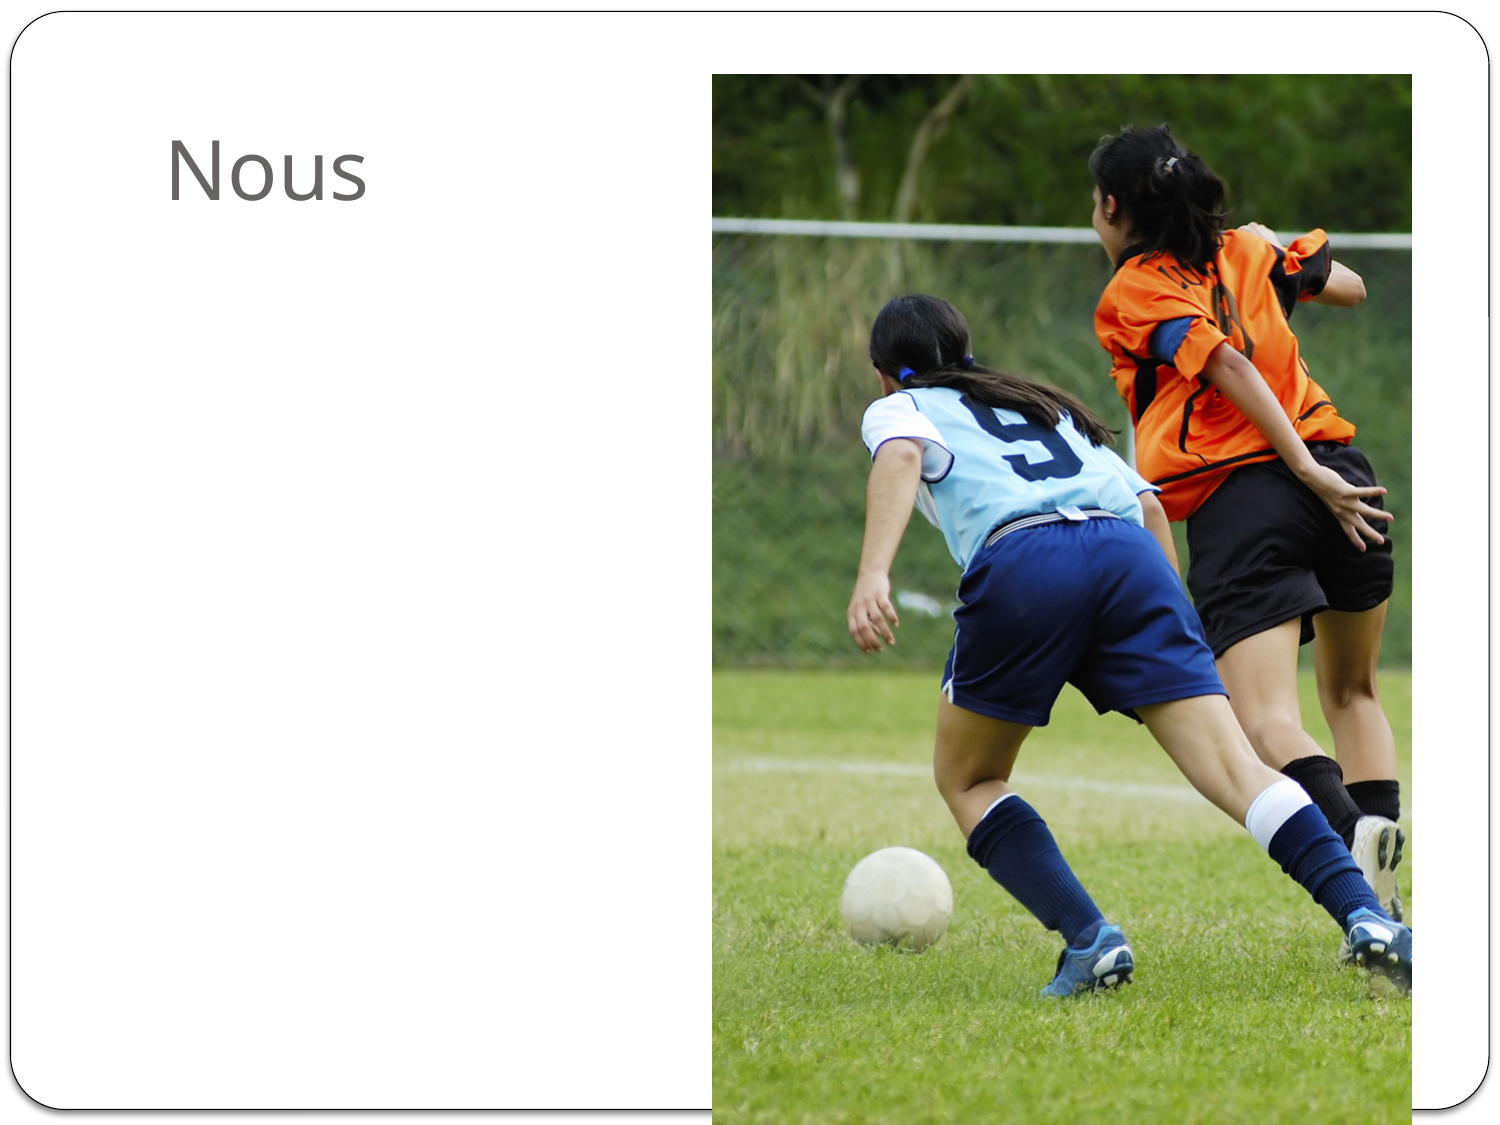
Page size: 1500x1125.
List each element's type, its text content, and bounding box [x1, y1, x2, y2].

picture [712, 74, 1412, 1125]
title Nous [150, 45, 1425, 233]
